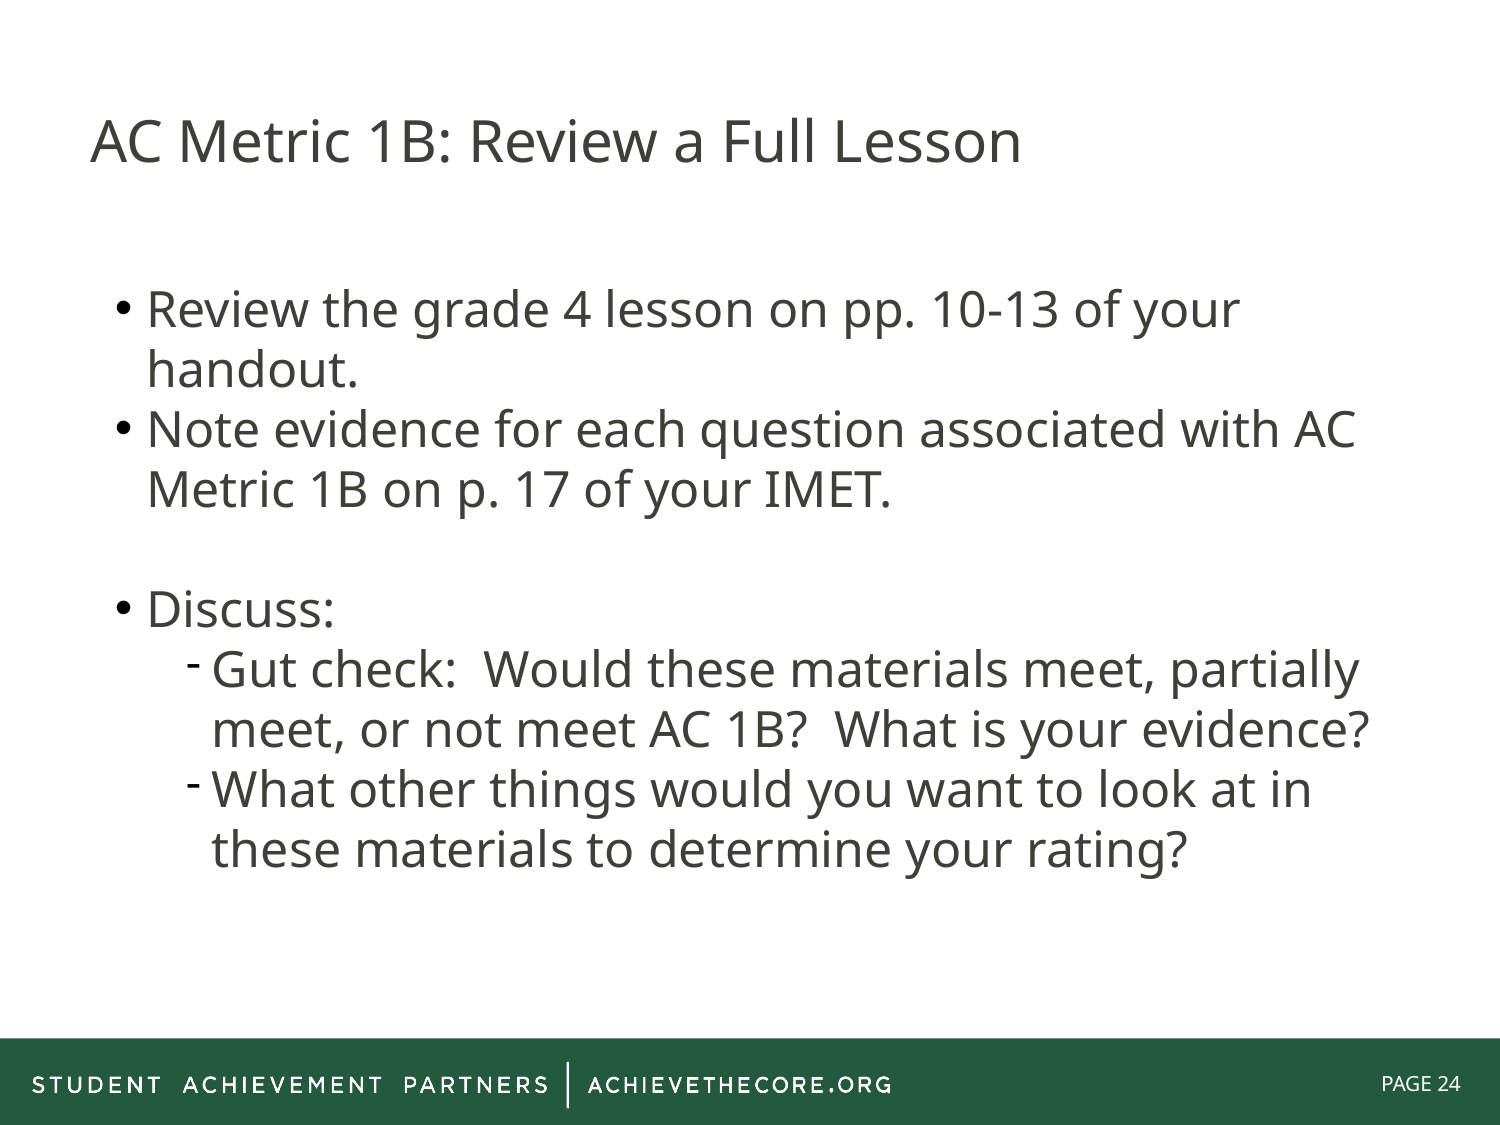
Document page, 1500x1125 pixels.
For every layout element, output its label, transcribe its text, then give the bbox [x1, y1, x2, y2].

picture [12, 1055, 911, 1112]
list Review the grade 4 lesson on pp. 10-13 of your handout. Note evidence for each question associated with AC Metric 1B on p. 17 of your IMET. Discuss: Gut check: Would these materials meet, partially meet, or not meet AC 1B? What is your evidence? What other things would you want to look at in these materials to determine your rating? [75, 262, 1425, 1005]
title AC Metric 1B: Review a Full Lesson [75, 45, 1425, 233]
